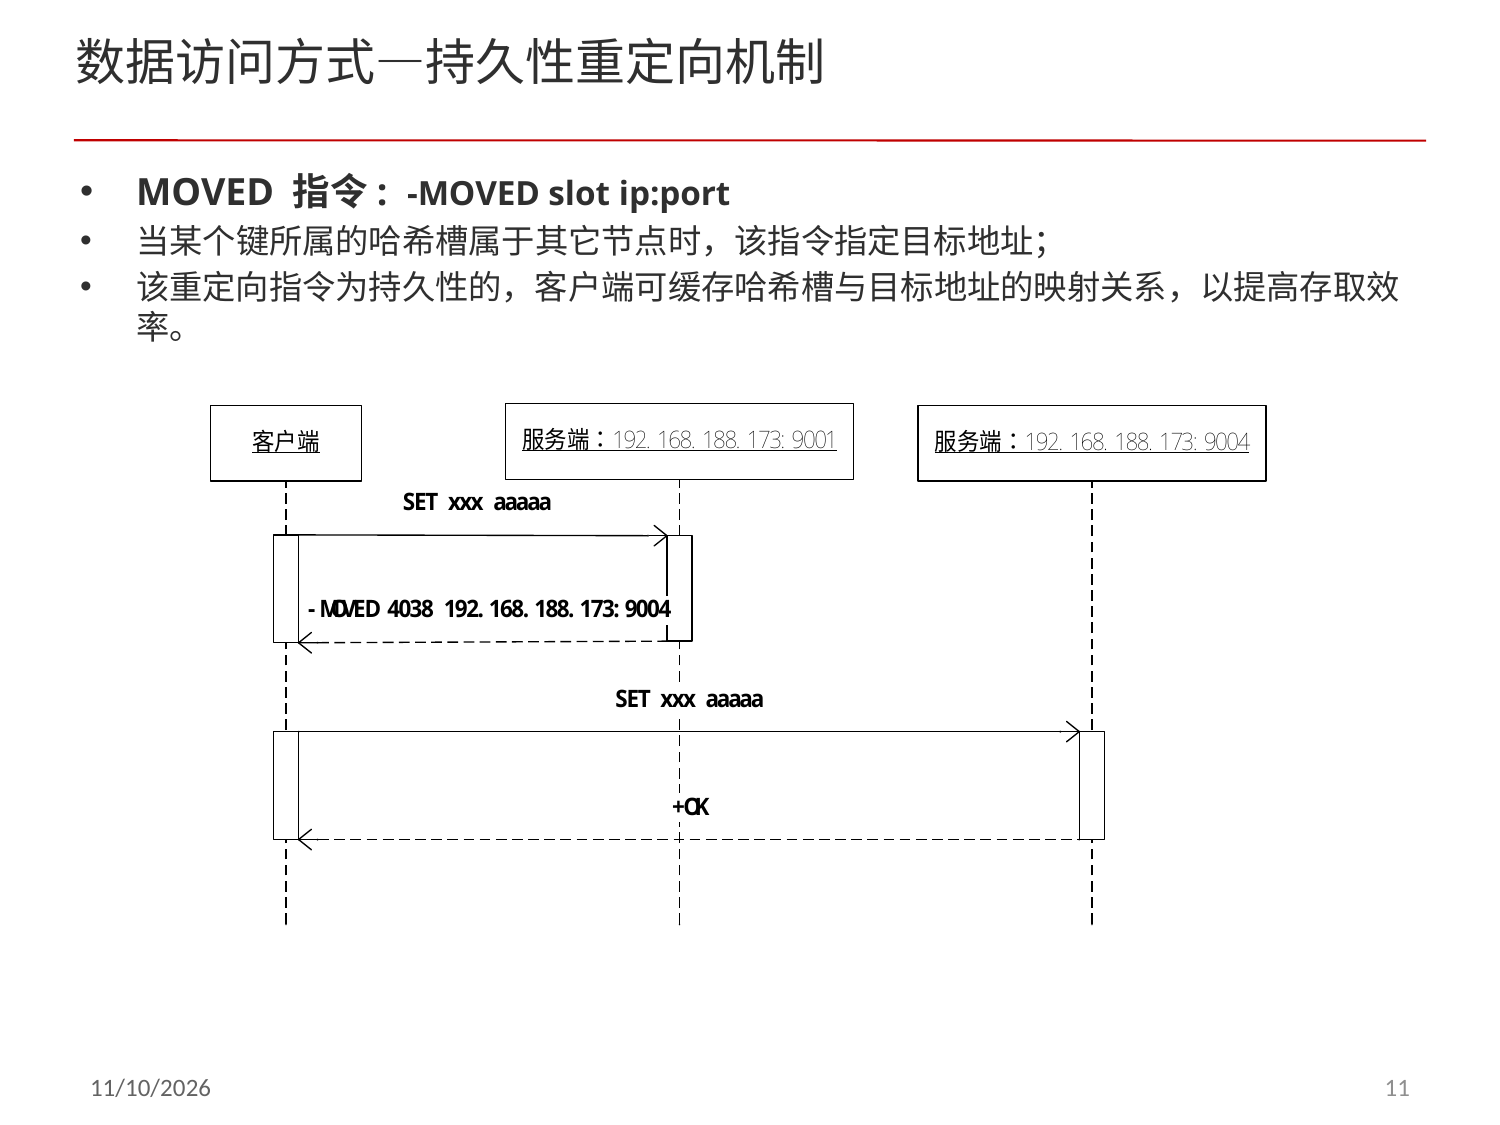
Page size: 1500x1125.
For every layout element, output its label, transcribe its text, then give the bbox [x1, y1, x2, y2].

picture [206, 399, 1270, 929]
list MOVED 指令: -MOVED slot ip:port 当某个键所属的哈希槽属于其它节点时，该指令指定目标地址； 该重定向指令为持久性的，客户端可缓存哈希槽与目标地址的映射关系，以提高存取效率。 [64, 160, 1415, 375]
title 数据访问方式—持久性重定向机制 [75, 30, 1235, 136]
